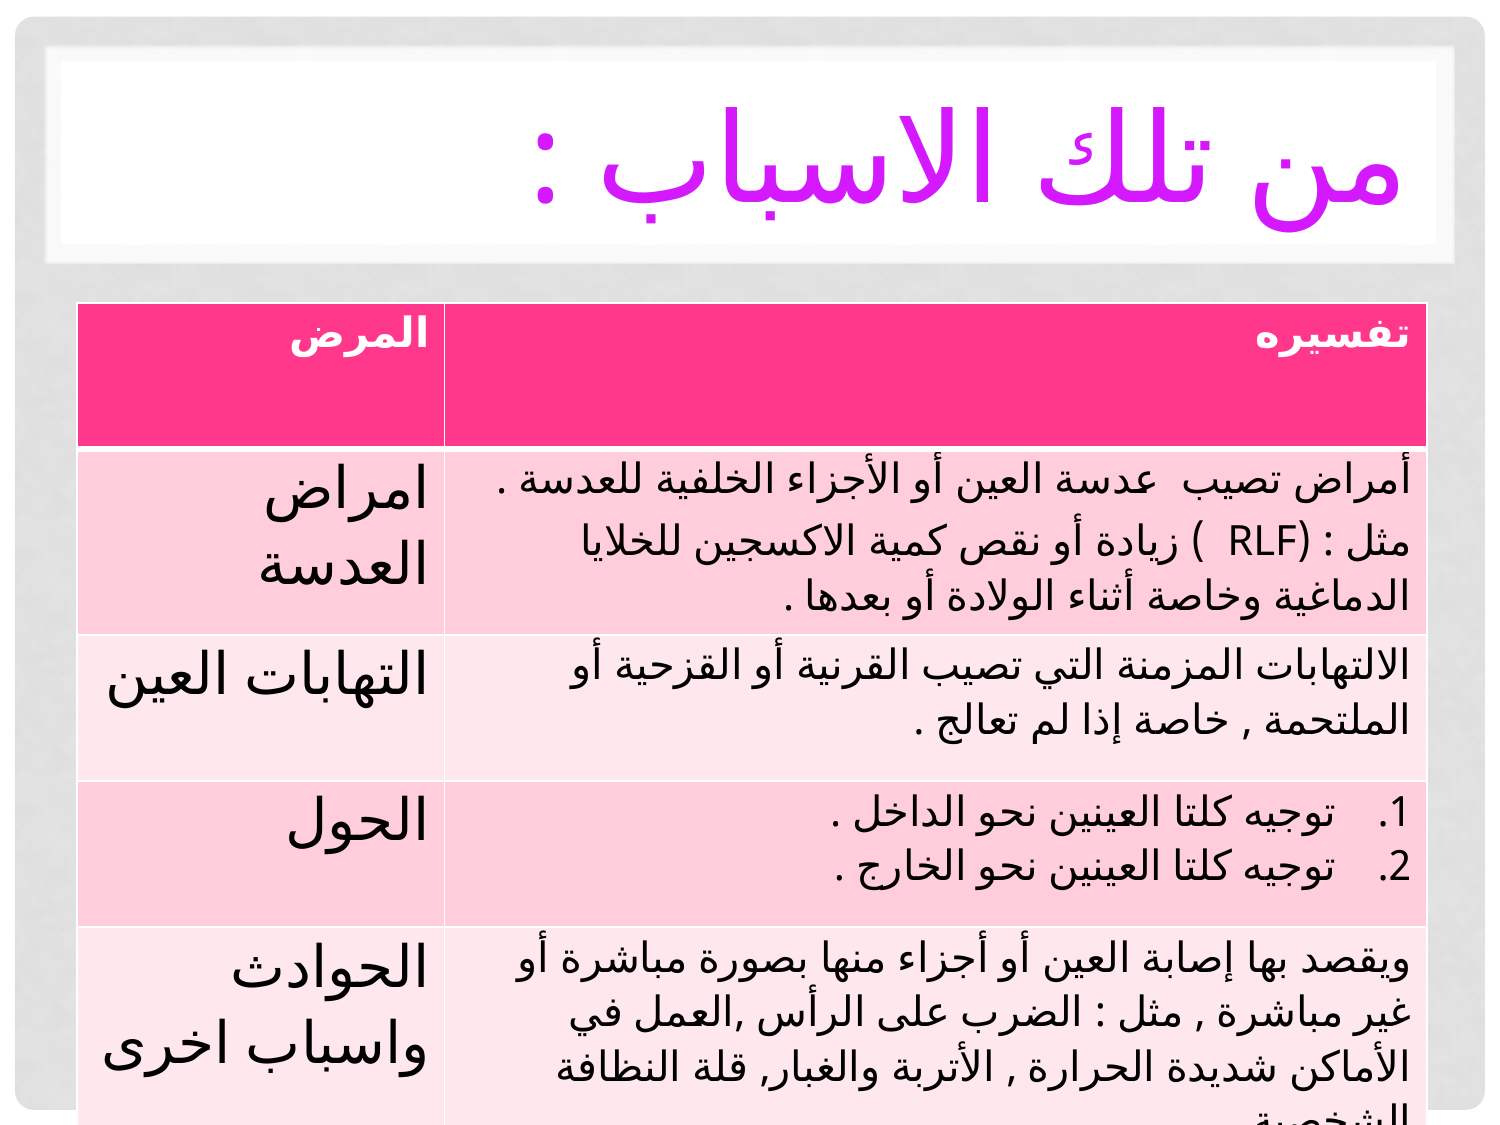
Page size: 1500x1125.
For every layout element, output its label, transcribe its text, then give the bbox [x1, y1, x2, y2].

table_cell الحول [78, 782, 444, 926]
table_cell توجيه كلتا العينين نحو الداخل . توجيه كلتا العينين نحو الخارج . [445, 782, 1426, 926]
table_cell التهابات العين [78, 636, 444, 780]
table_cell امراض العدسة [78, 452, 444, 634]
table_cell الحوادث واسباب اخرى . [78, 928, 444, 1125]
table_header المرض [78, 304, 444, 446]
title من تلك الاسباب : [69, 66, 1425, 238]
table_cell أمراض تصيب عدسة العين أو الأجزاء الخلفية للعدسة . مثل : (RLF ) زيادة أو نقص كمية الاكسجين للخلايا الدماغية وخاصة أثناء الولادة أو بعدها . [445, 452, 1426, 634]
table_cell ويقصد بها إصابة العين أو أجزاء منها بصورة مباشرة أو غير مباشرة , مثل : الضرب على الرأس ,العمل في الأماكن شديدة الحرارة , الأتربة والغبار, قلة النظافة الشخصية . [445, 928, 1426, 1125]
table_cell الالتهابات المزمنة التي تصيب القرنية أو القزحية أو الملتحمة , خاصة إذا لم تعالج . [445, 636, 1426, 780]
table_header تفسيره [445, 304, 1426, 446]
